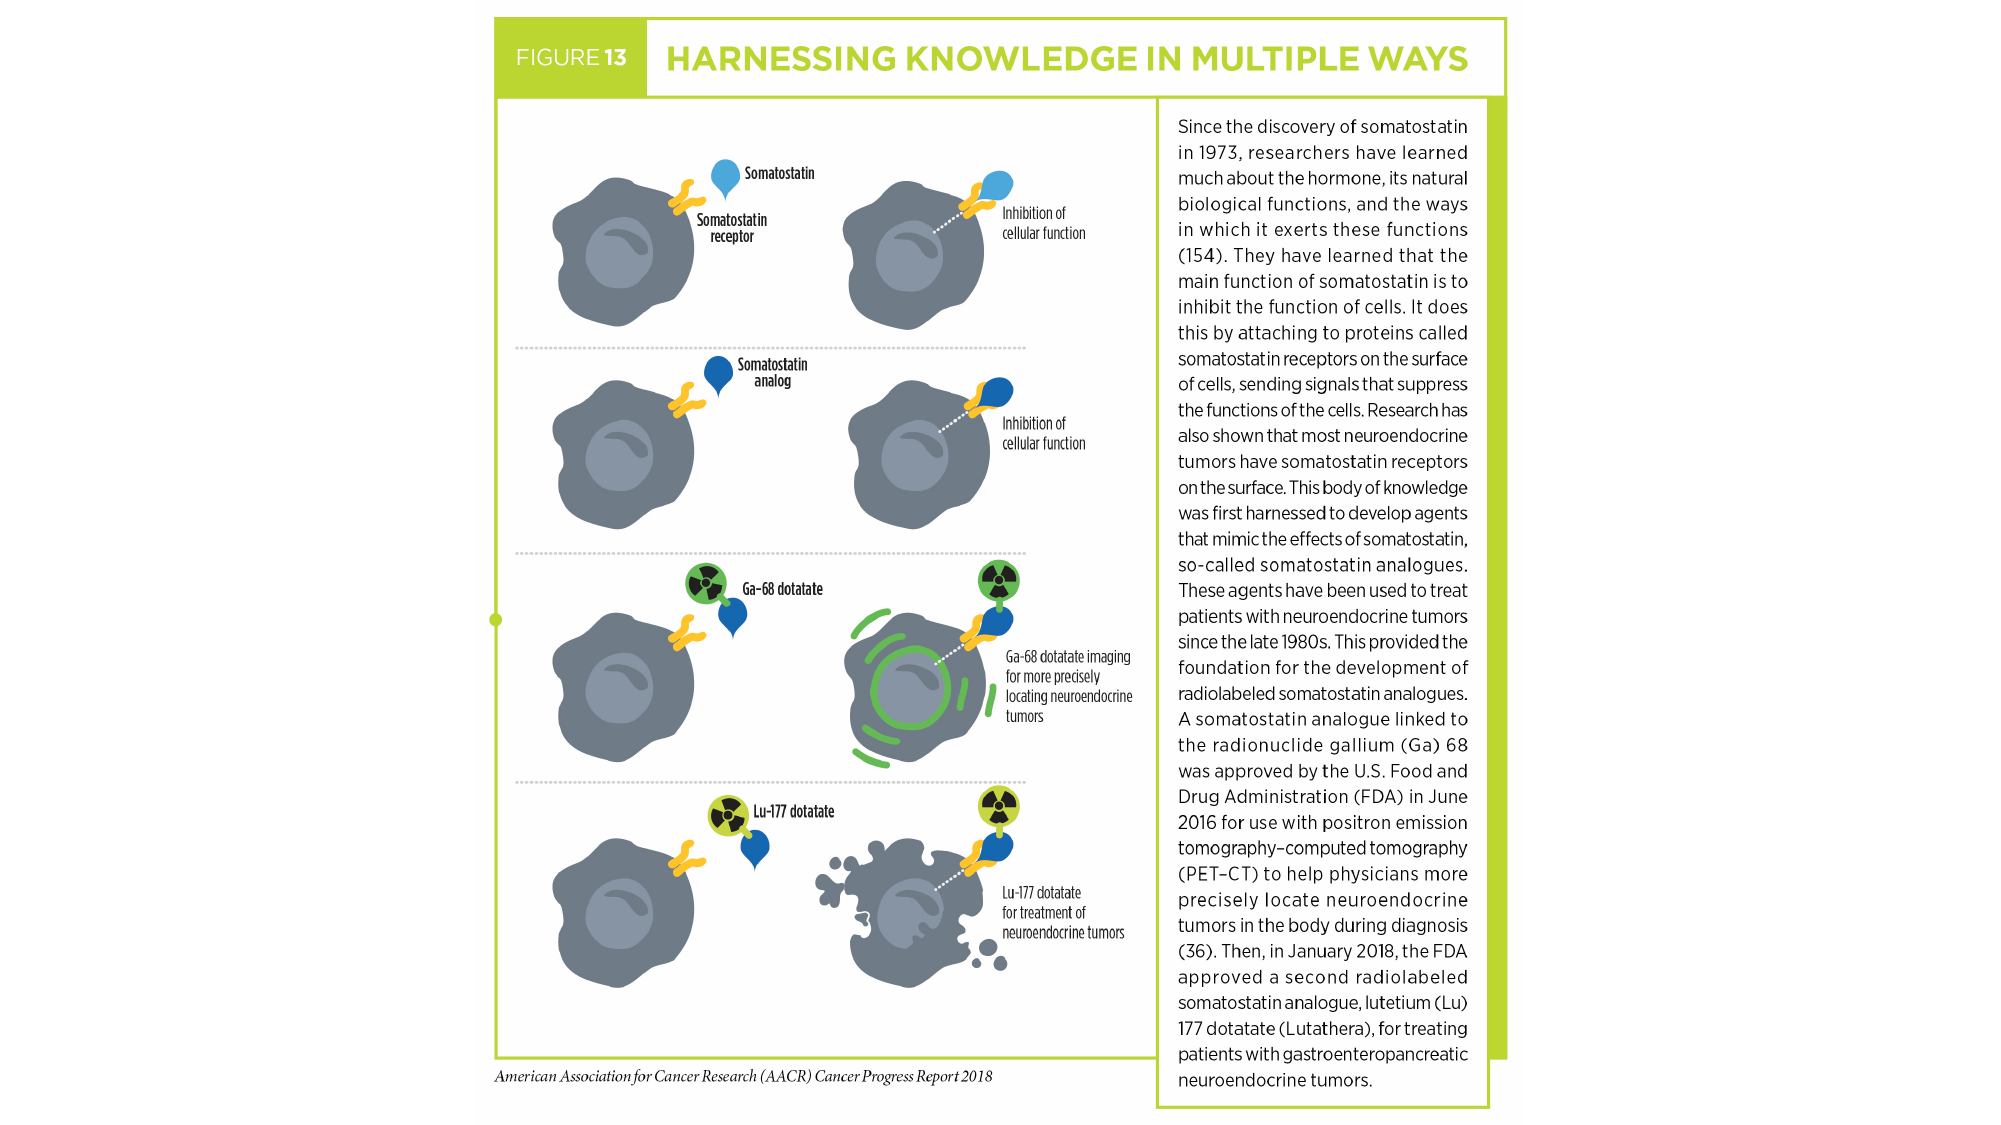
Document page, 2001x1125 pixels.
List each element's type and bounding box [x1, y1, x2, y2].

picture [474, 0, 1523, 1125]
